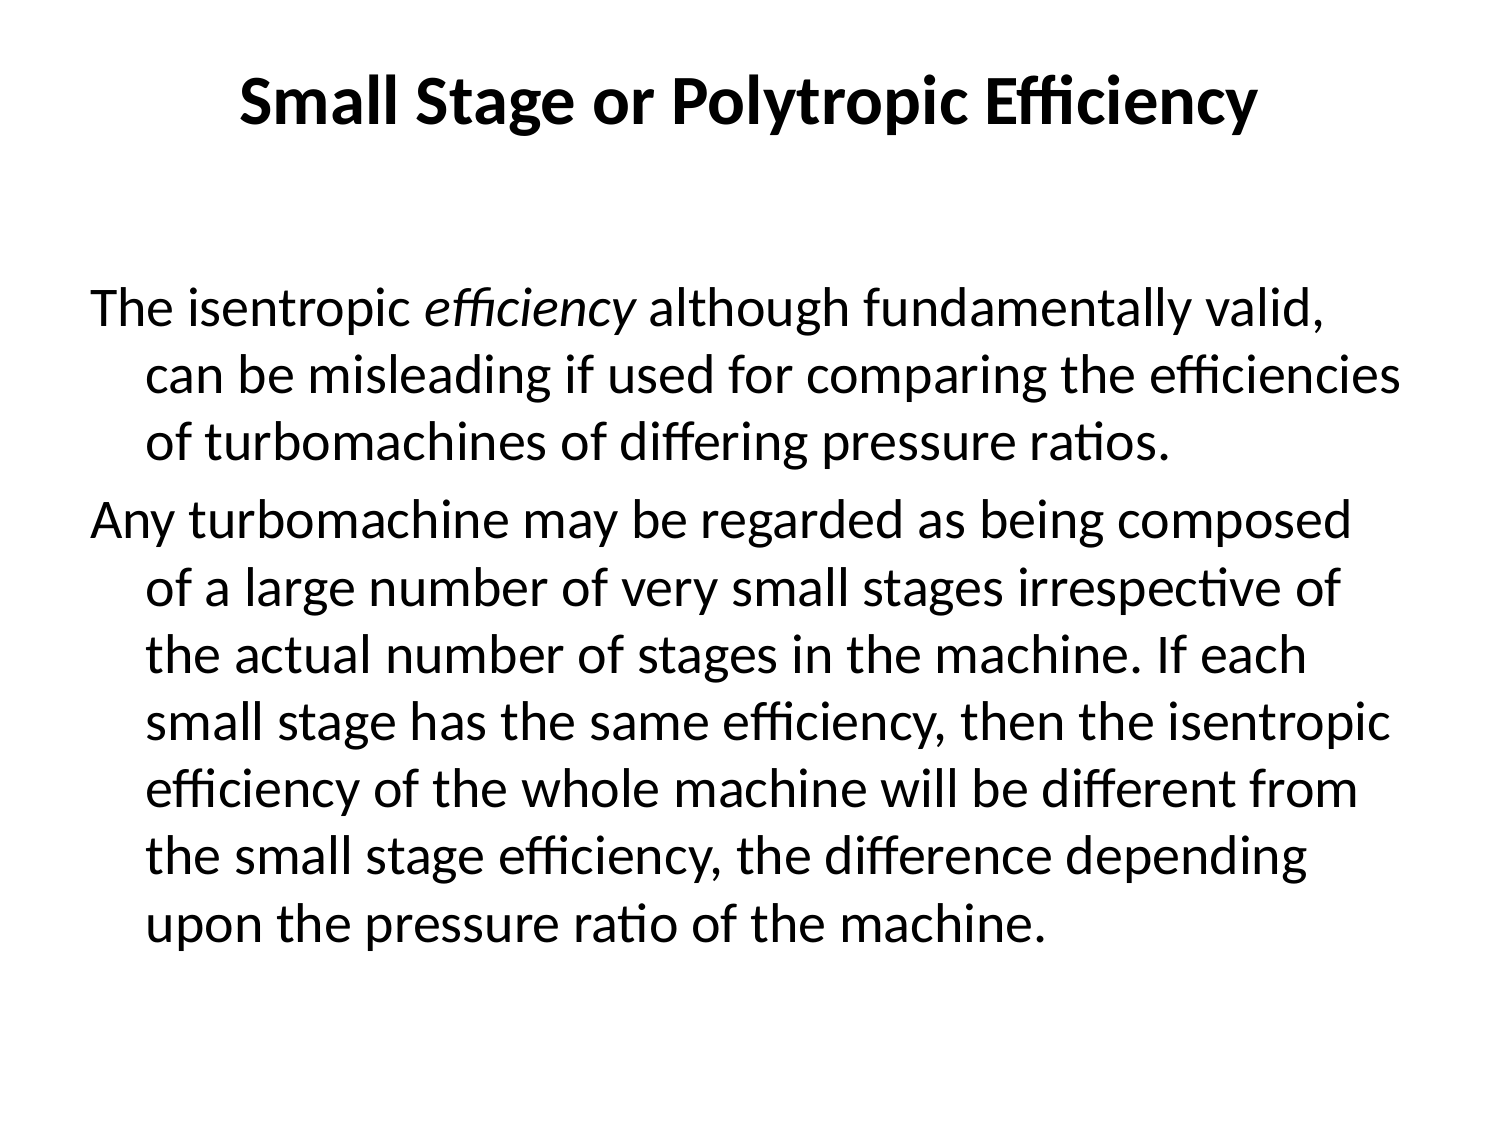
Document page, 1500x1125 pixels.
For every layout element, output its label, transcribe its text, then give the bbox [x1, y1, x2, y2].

list The isentropic efficiency although fundamentally valid, can be misleading if used for comparing the efficiencies of turbomachines of differing pressure ratios. Any turbomachine may be regarded as being composed of a large number of very small stages irrespective of the actual number of stages in the machine. If each small stage has the same efficiency, then the isentropic efficiency of the whole machine will be different from the small stage efficiency, the difference depending upon the pressure ratio of the machine. [75, 262, 1425, 1005]
title Small Stage or Polytropic Efficiency [75, 45, 1425, 233]
